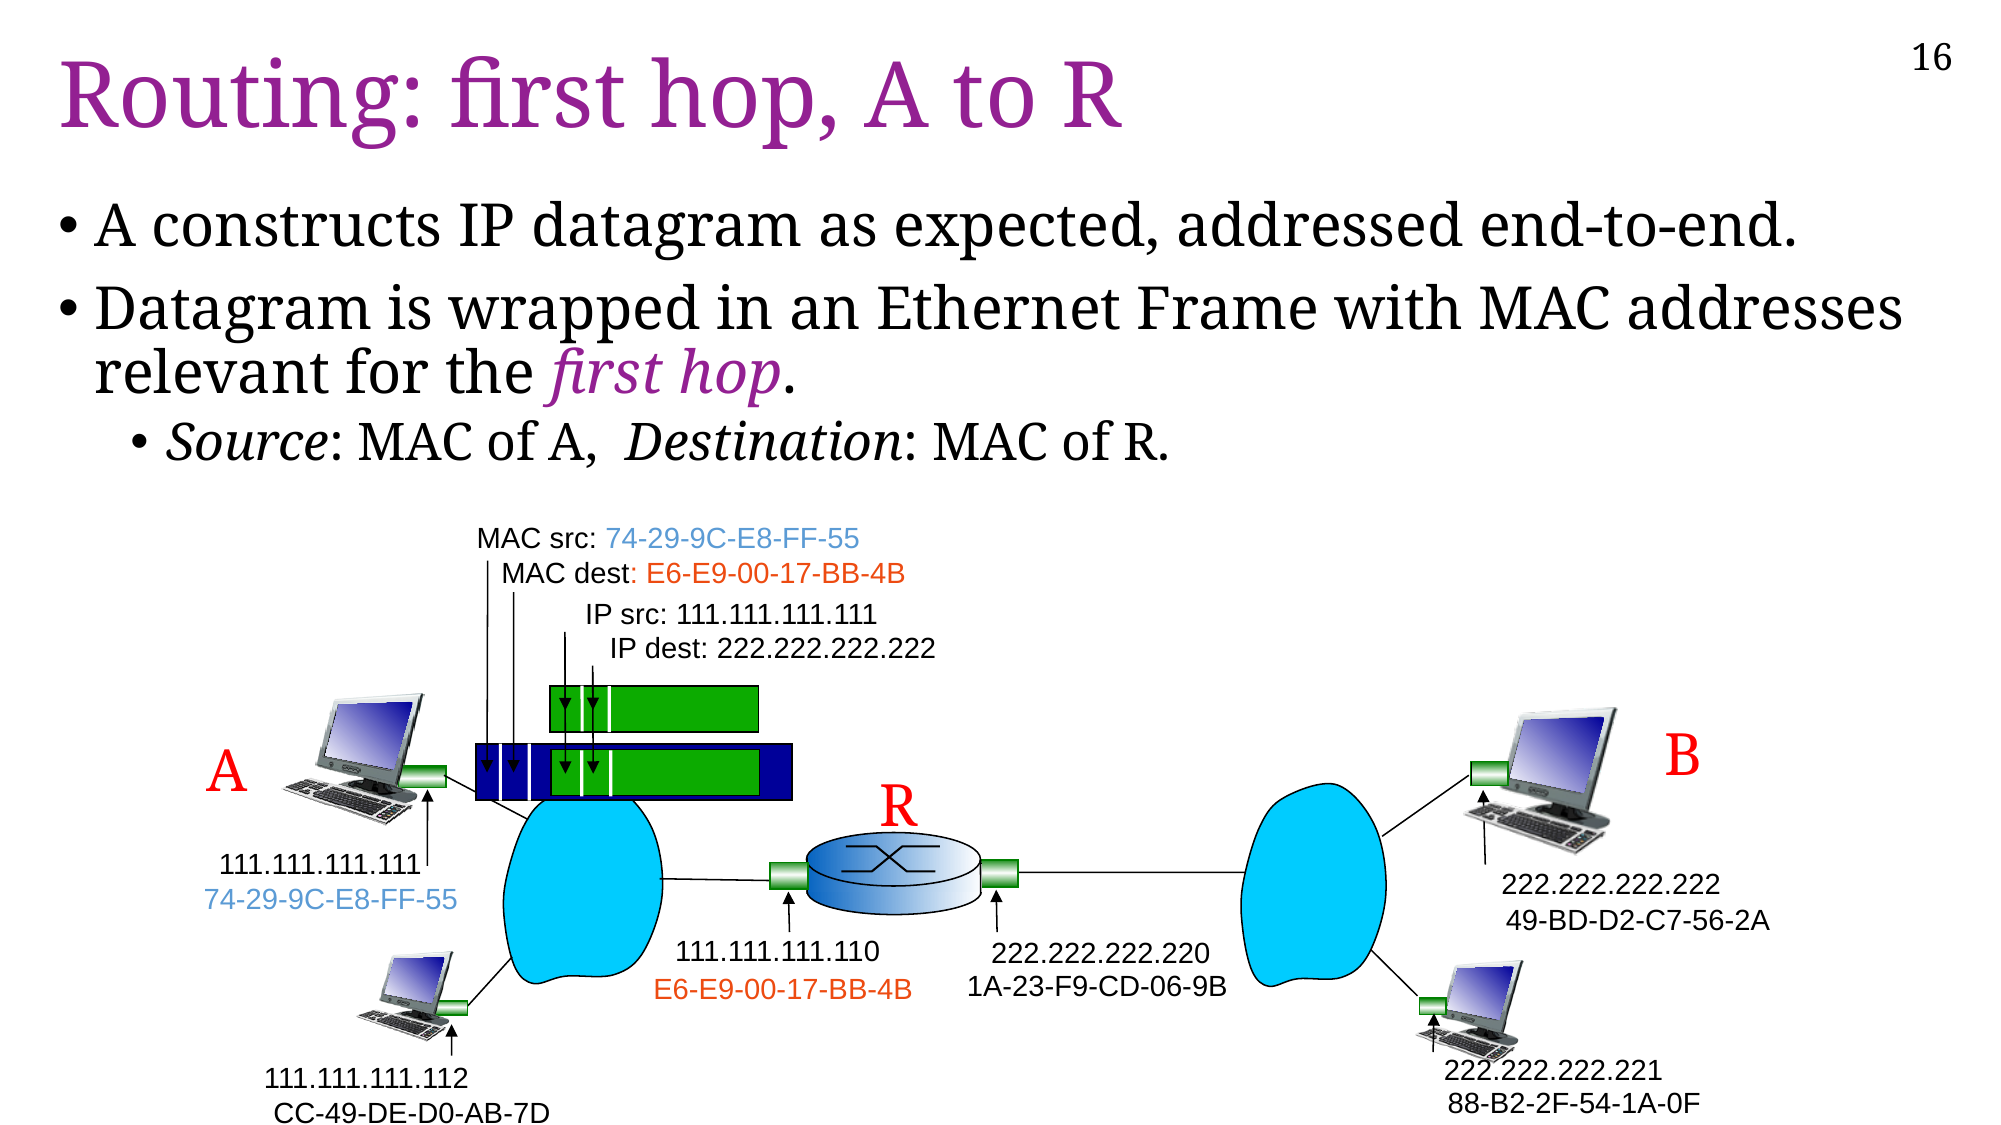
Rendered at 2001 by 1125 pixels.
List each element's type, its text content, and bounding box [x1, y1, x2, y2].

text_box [460, 511, 983, 801]
title Routing: first hop, A to R [43, 25, 1953, 171]
list A constructs IP datagram as expected, addressed end-to-end. Datagram is wrapped in an Ethernet Frame with MAC addresses relevant for the first hop. Source: MAC of A, Destination: MAC of R. [43, 188, 1953, 485]
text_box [183, 687, 1812, 1125]
